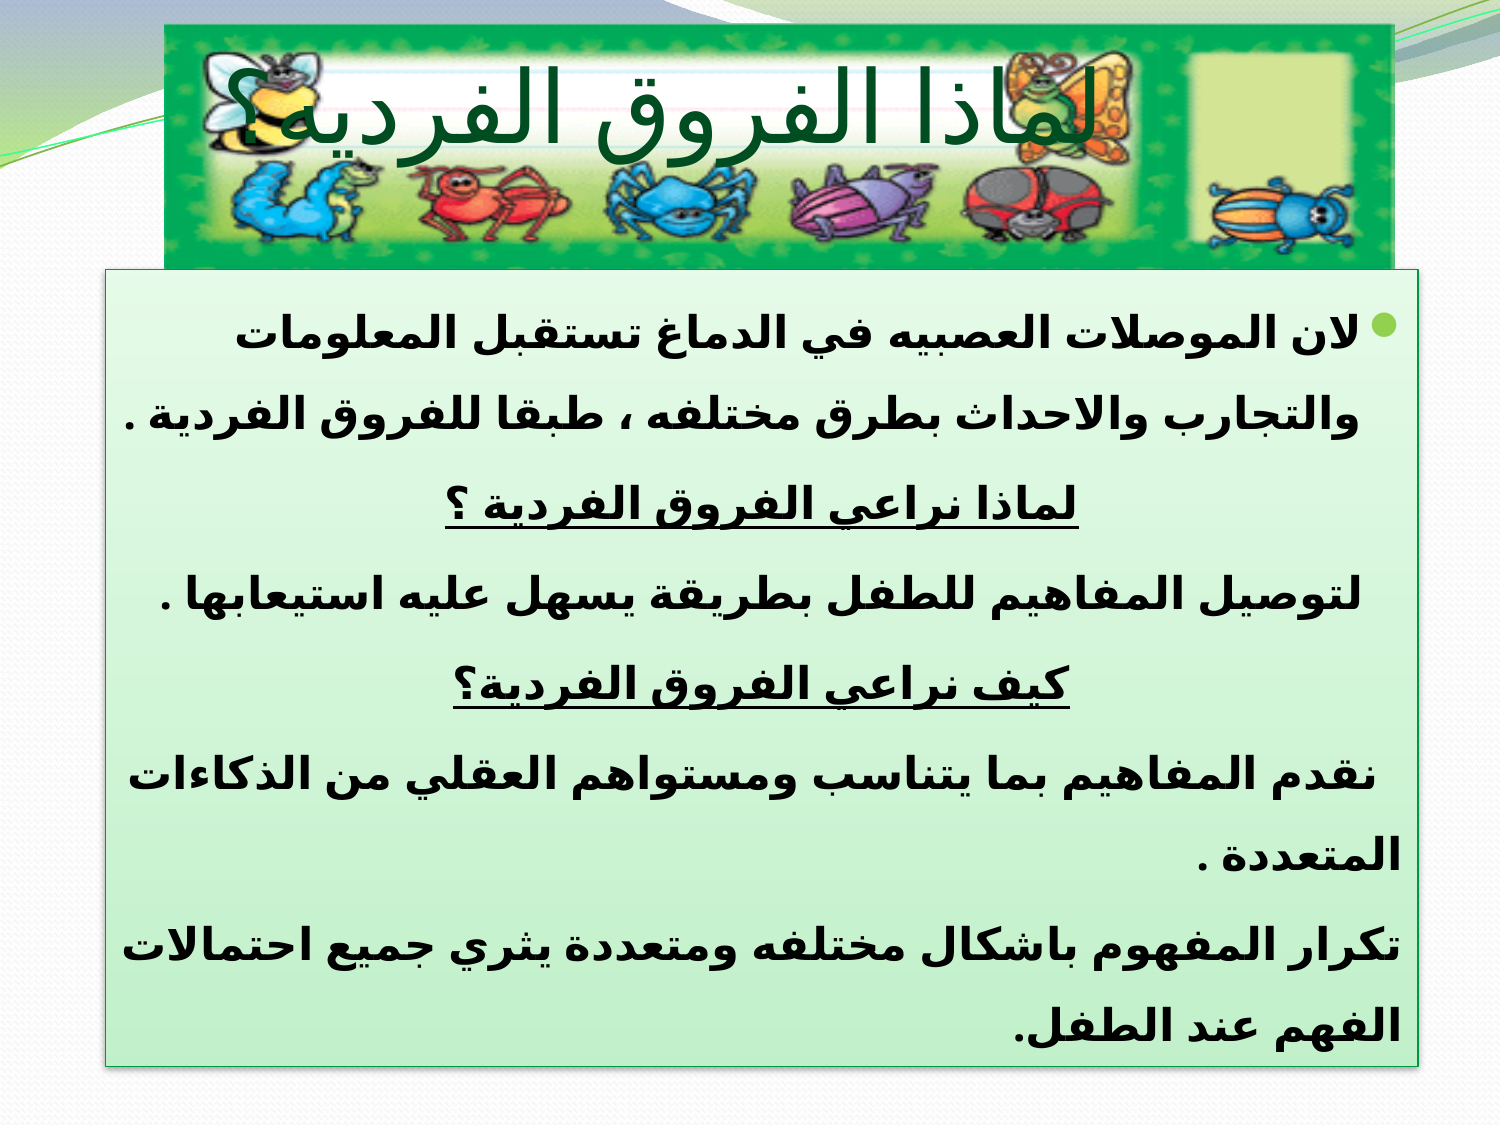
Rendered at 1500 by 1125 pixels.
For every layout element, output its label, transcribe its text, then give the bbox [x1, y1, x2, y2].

list لان الموصلات العصبيه في الدماغ تستقبل المعلومات والتجارب والاحداث بطرق مختلفه ، طبقا للفروق الفردية . لماذا نراعي الفروق الفردية ؟ لتوصيل المفاهيم للطفل بطريقة يسهل عليه استيعابها . كيف نراعي الفروق الفردية؟ نقدم المفاهيم بما يتناسب ومستواهم العقلي من الذكاءات المتعددة . تكرار المفهوم باشكال مختلفه ومتعددة يثري جميع احتمالات الفهم عند الطفل. [105, 269, 1419, 1067]
picture [163, 23, 1395, 270]
